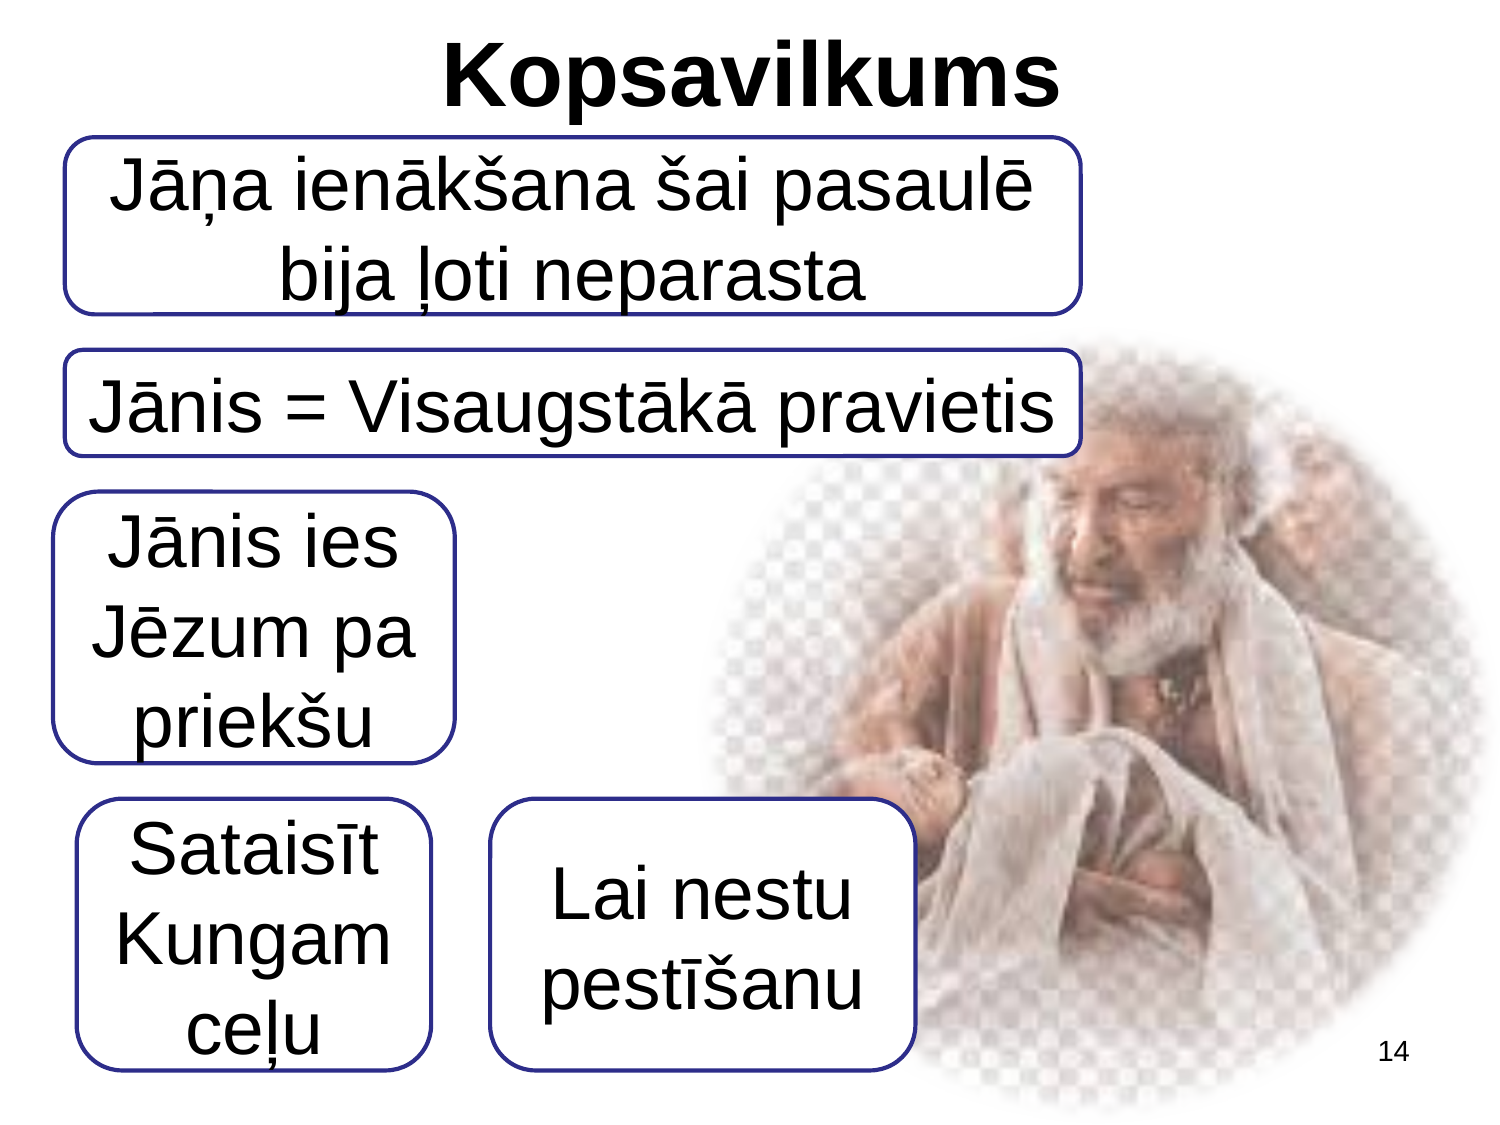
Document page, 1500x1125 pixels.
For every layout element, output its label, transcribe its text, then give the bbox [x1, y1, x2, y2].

text_box Sataisīt Kungam ceļu [74, 796, 434, 1073]
picture [696, 326, 1500, 1125]
text_box Lai nestu pestīšanu [488, 796, 691, 1073]
title Kopsavilkums [76, 0, 1428, 140]
text_box Jānis ies Jēzum pa priekšu [50, 489, 457, 766]
text_box Jāņa ienākšana šai pasaulē bija ļoti neparasta [62, 135, 1083, 317]
text_box Jānis = Visaugstākā pravietis [62, 347, 691, 459]
